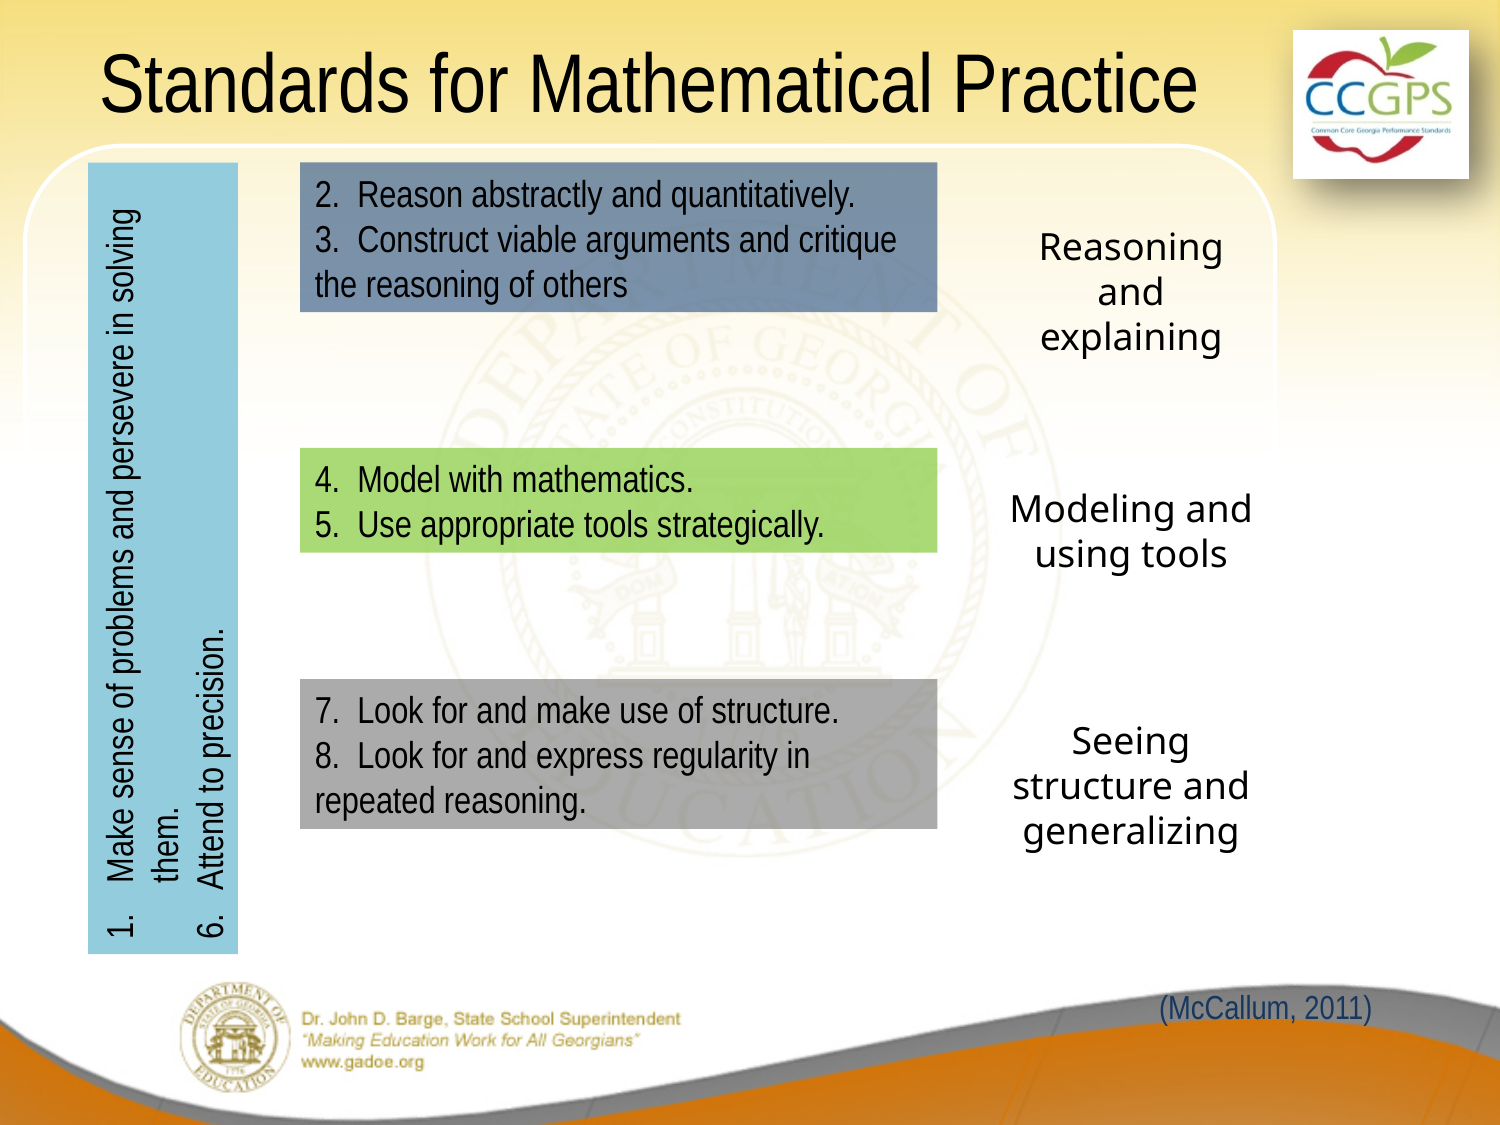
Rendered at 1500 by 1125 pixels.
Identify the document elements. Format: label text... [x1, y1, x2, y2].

text_box Reasoning and explaining [987, 215, 1275, 366]
title Standards for Mathematical Practice [12, 0, 1288, 163]
text_box 4. Model with mathematics. 5. Use appropriate tools strategically. [300, 447, 938, 553]
text_box [22, 163, 1278, 982]
text_box 7. Look for and make use of structure. 8. Look for and express regularity in repeated reasoning. [300, 679, 938, 829]
text_box (McCallum, 2011) [1099, 979, 1388, 1063]
text_box 2. Reason abstractly and quantitatively. 3. Construct viable arguments and critique the reasoning of others [300, 162, 938, 313]
text_box Seeing structure and generalizing [987, 709, 1275, 860]
picture [0, 0, 1500, 1125]
text_box Modeling and using tools [987, 478, 1275, 583]
text_box Make sense of problems and persevere in solving them. 6. Attend to precision. [88, 162, 238, 955]
